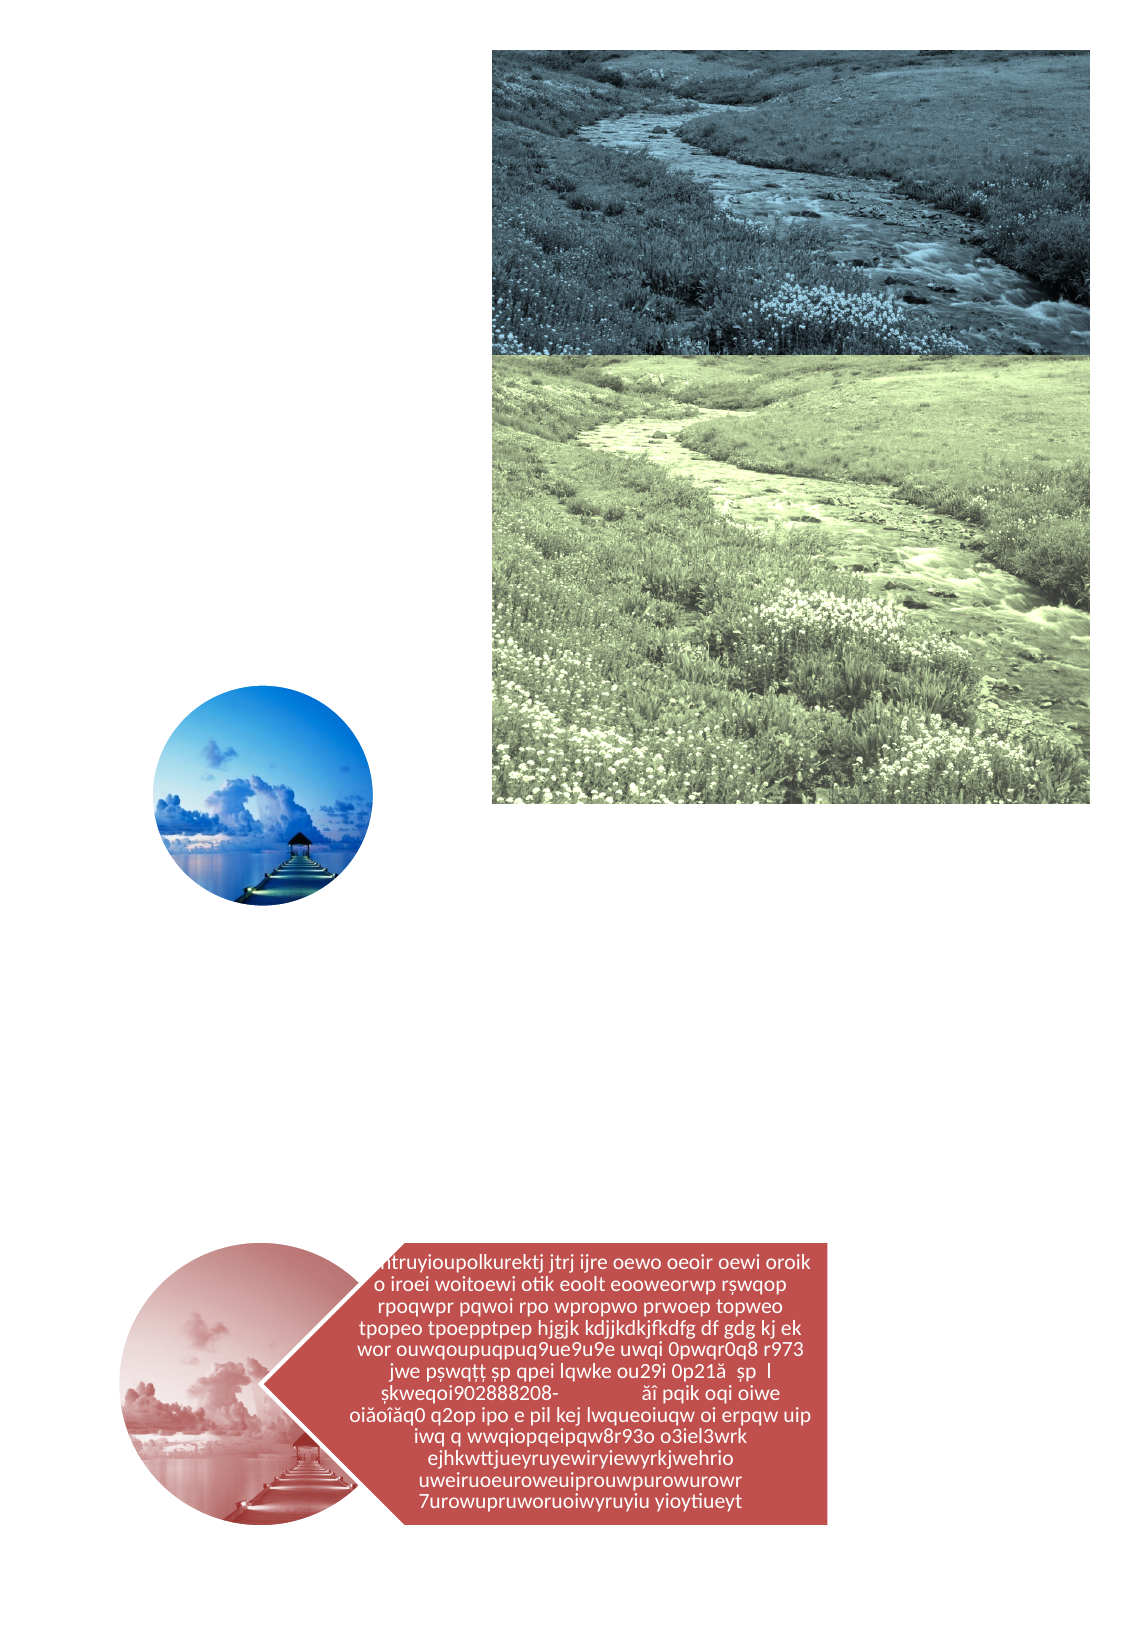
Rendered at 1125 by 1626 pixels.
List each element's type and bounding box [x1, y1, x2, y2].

text_box [116, 62, 973, 1528]
picture [491, 50, 1090, 804]
